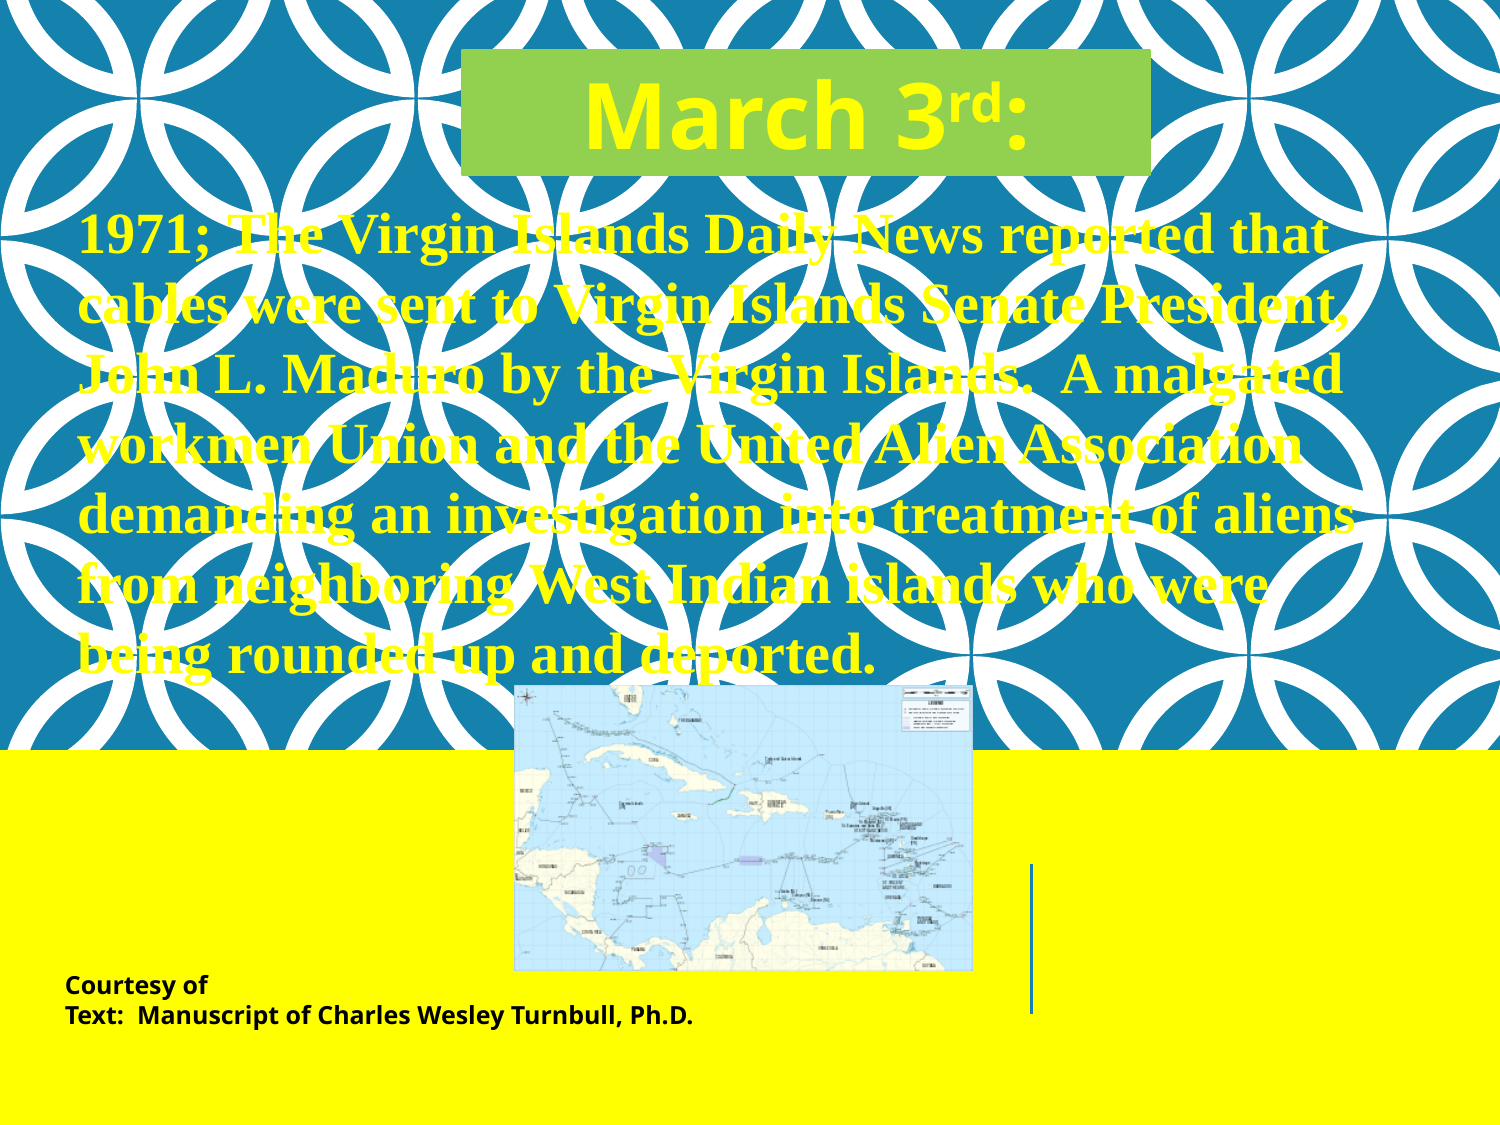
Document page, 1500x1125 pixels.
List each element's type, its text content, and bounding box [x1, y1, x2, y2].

text_box March 3rd: [461, 49, 1151, 176]
text_box 1971; The Virgin Islands Daily News reported that cables were sent to Virgin Islands Senate President, John L. Maduro by the Virgin Islands. A malgated workmen Union and the United Alien Association demanding an investigation into treatment of aliens from neighboring West Indian islands who were being rounded up and deported. [62, 187, 1400, 693]
picture [514, 685, 974, 972]
text_box Courtesy of Text: Manuscript of Charles Wesley Turnbull, Ph.D. [50, 962, 1438, 1038]
